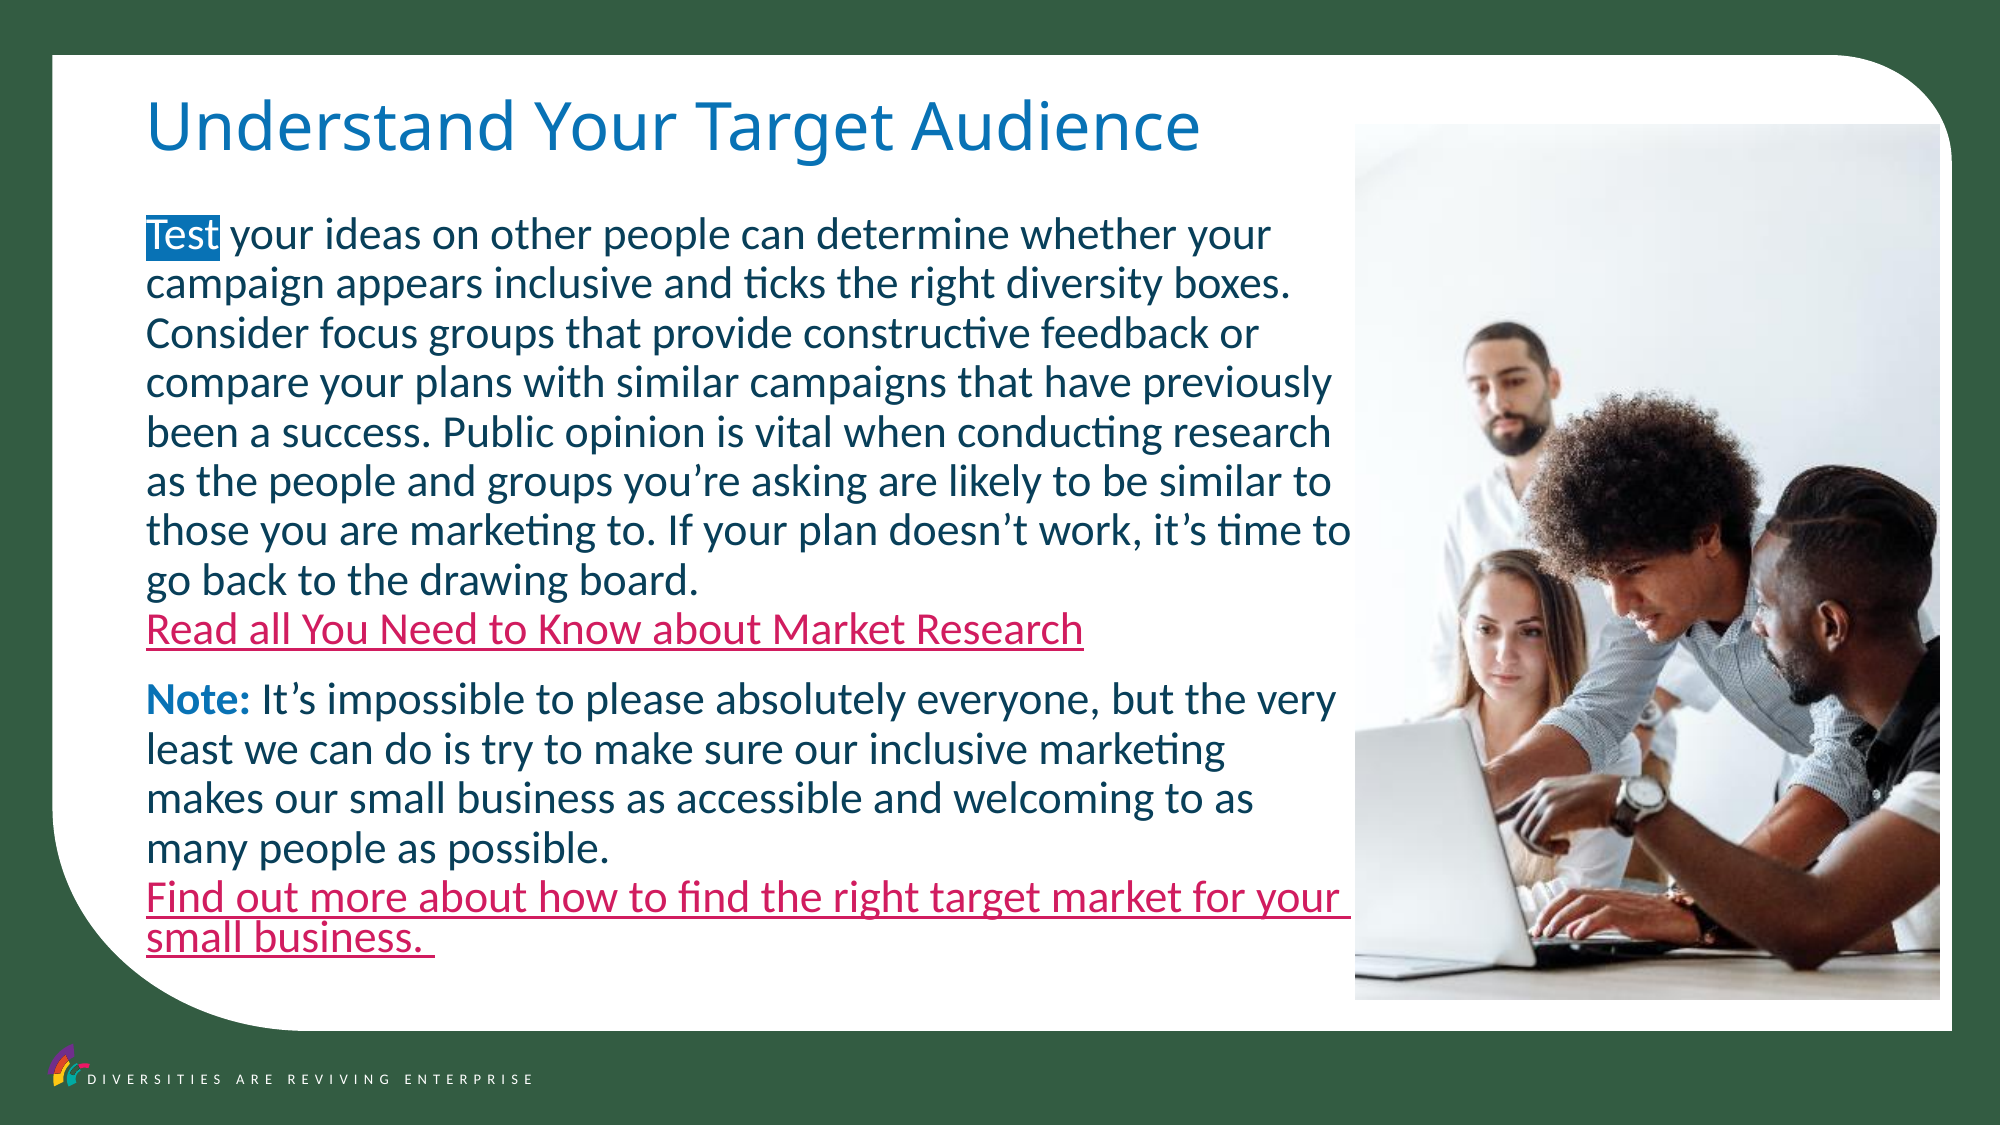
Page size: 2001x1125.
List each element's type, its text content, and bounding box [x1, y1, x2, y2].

list Understand Your Target Audience [130, 85, 1869, 202]
picture [1355, 124, 1940, 1001]
list Test your ideas on other people can determine whether your campaign appears inclusive and ticks the right diversity boxes. Consider focus groups that provide constructive feedback or compare your plans with similar campaigns that have previously been a success. Public opinion is vital when conducting research as the people and groups you’re asking are likely to be similar to those you are marketing to. If your plan doesn’t work, it’s time to go back to the drawing board. Read all You Need to Know about Market Research Note: It’s impossible to please absolutely everyone, but the very least we can do is try to make sure our inclusive marketing makes our small business as accessible and welcoming to as many people as possible. Find out more about how to find the right target market for your small business. [130, 202, 1355, 834]
